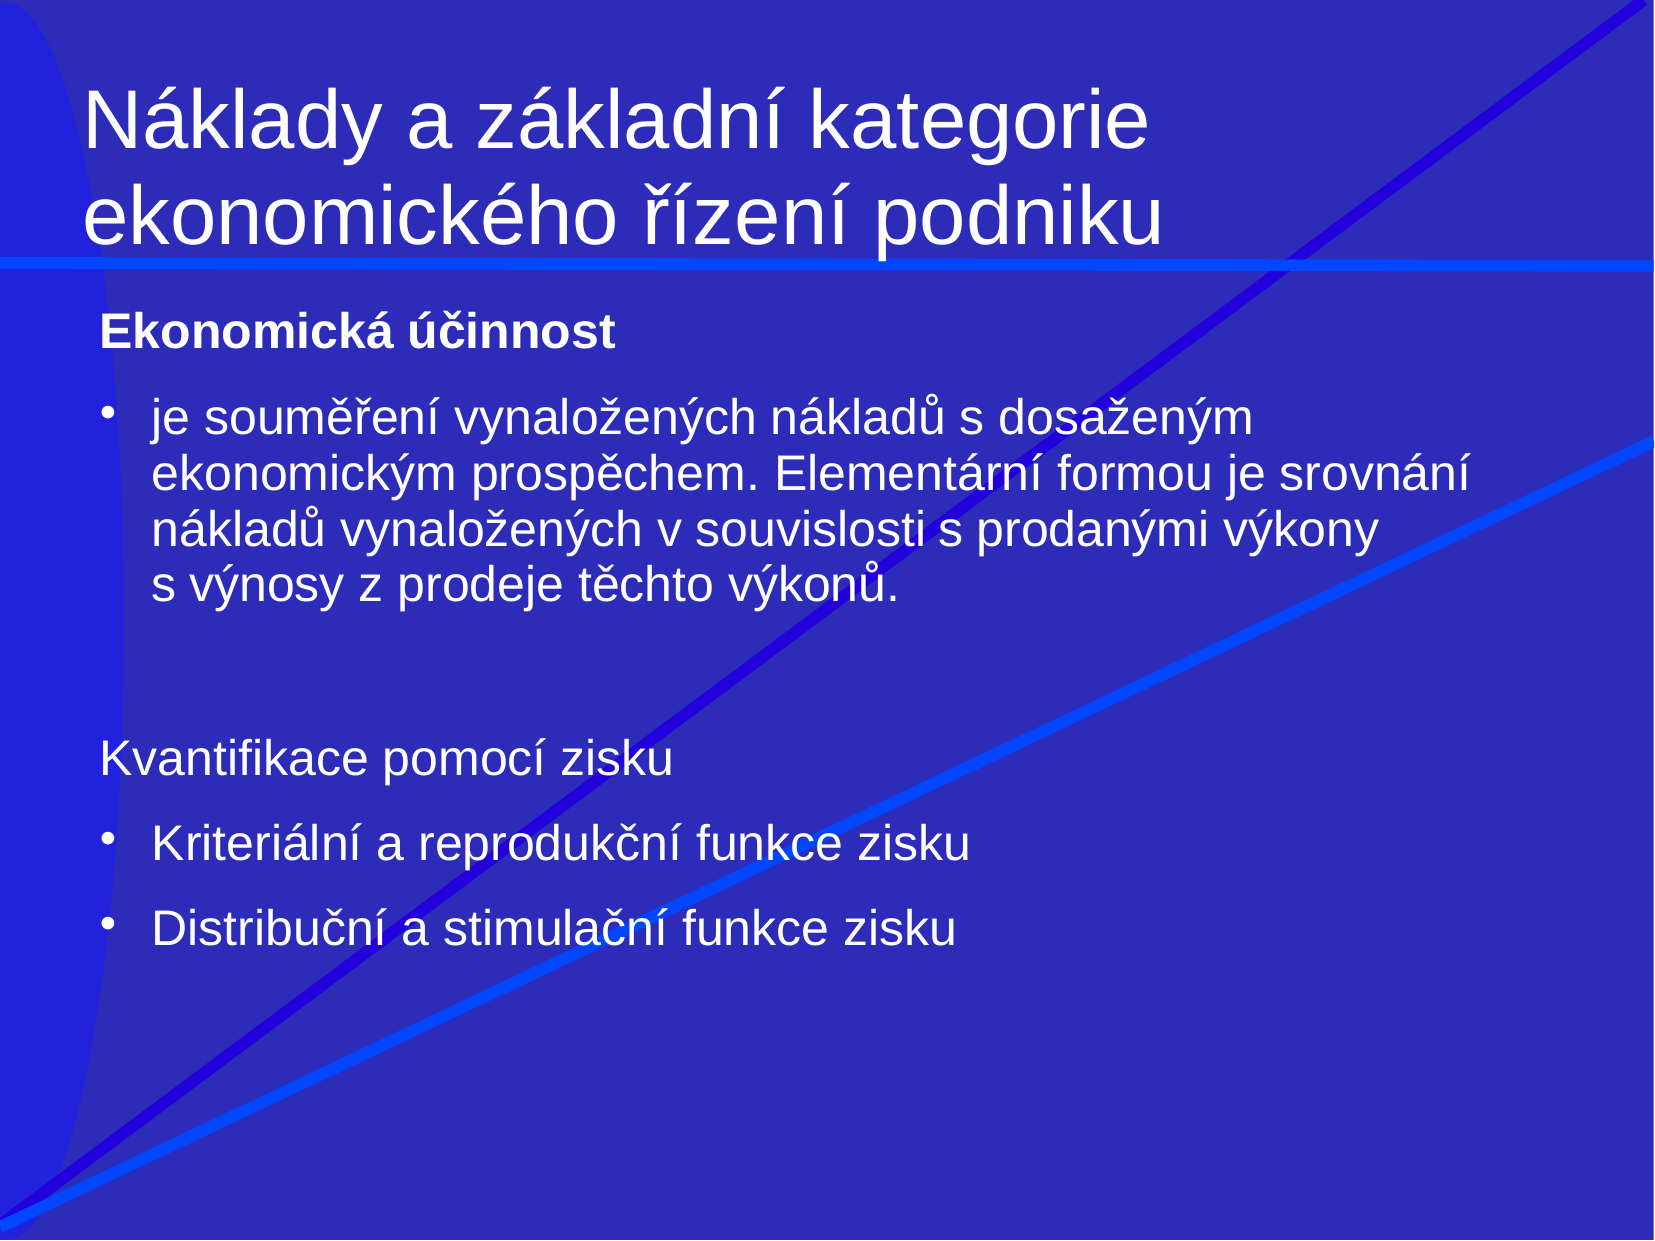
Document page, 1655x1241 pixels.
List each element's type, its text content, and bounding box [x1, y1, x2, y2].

title Náklady a základní kategorie ekonomického řízení podniku [80, 69, 1574, 277]
text_box Ekonomická účinnost je souměření vynaložených nákladů s dosaženým ekonomickým prospěchem. Elementární formou je srovnání nákladů vynaložených v souvislosti s prodanými výkony s výnosy z prodeje těchto výkonů. Kvantifikace pomocí zisku Kriteriální a reprodukční funkce zisku Distribuční a stimulační funkce zisku [97, 298, 1475, 956]
